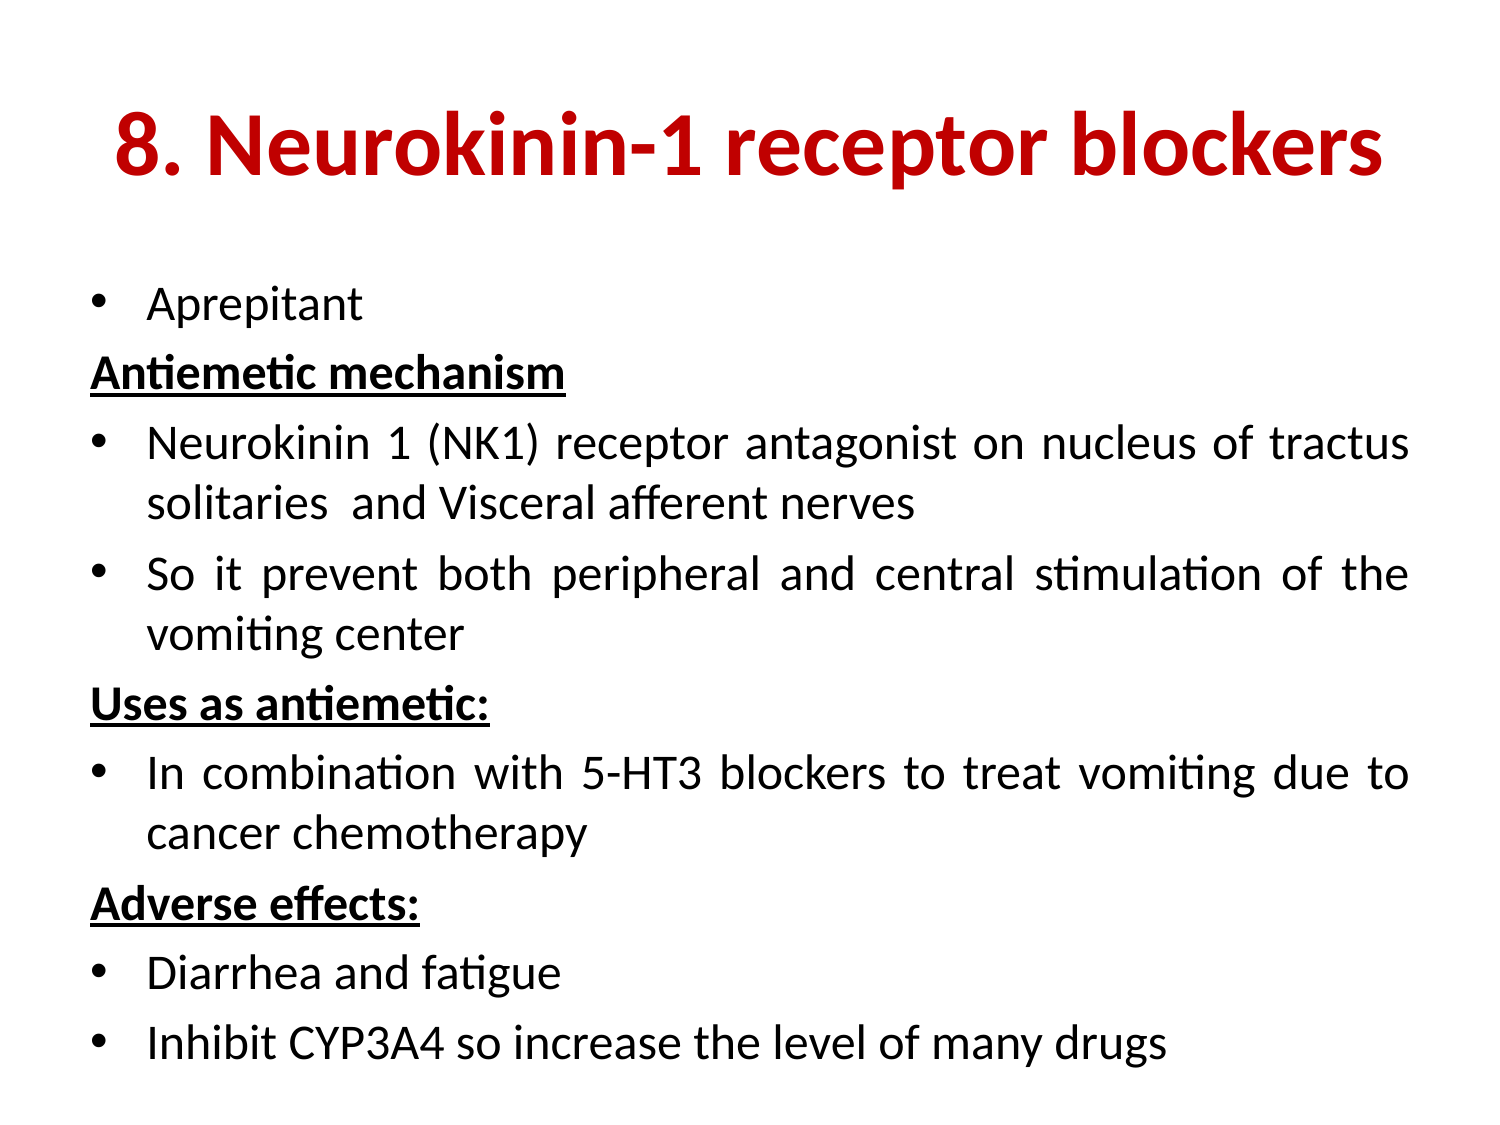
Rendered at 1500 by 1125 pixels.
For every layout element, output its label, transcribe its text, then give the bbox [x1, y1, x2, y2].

title 8. Neurokinin-1 receptor blockers [75, 45, 1425, 233]
list Aprepitant Antiemetic mechanism Neurokinin 1 (NK1) receptor antagonist on nucleus of tractus solitaries and Visceral afferent nerves So it prevent both peripheral and central stimulation of the vomiting center Uses as antiemetic: In combination with 5-HT3 blockers to treat vomiting due to cancer chemotherapy Adverse effects: Diarrhea and fatigue Inhibit CYP3A4 so increase the level of many drugs [75, 262, 1425, 1005]
